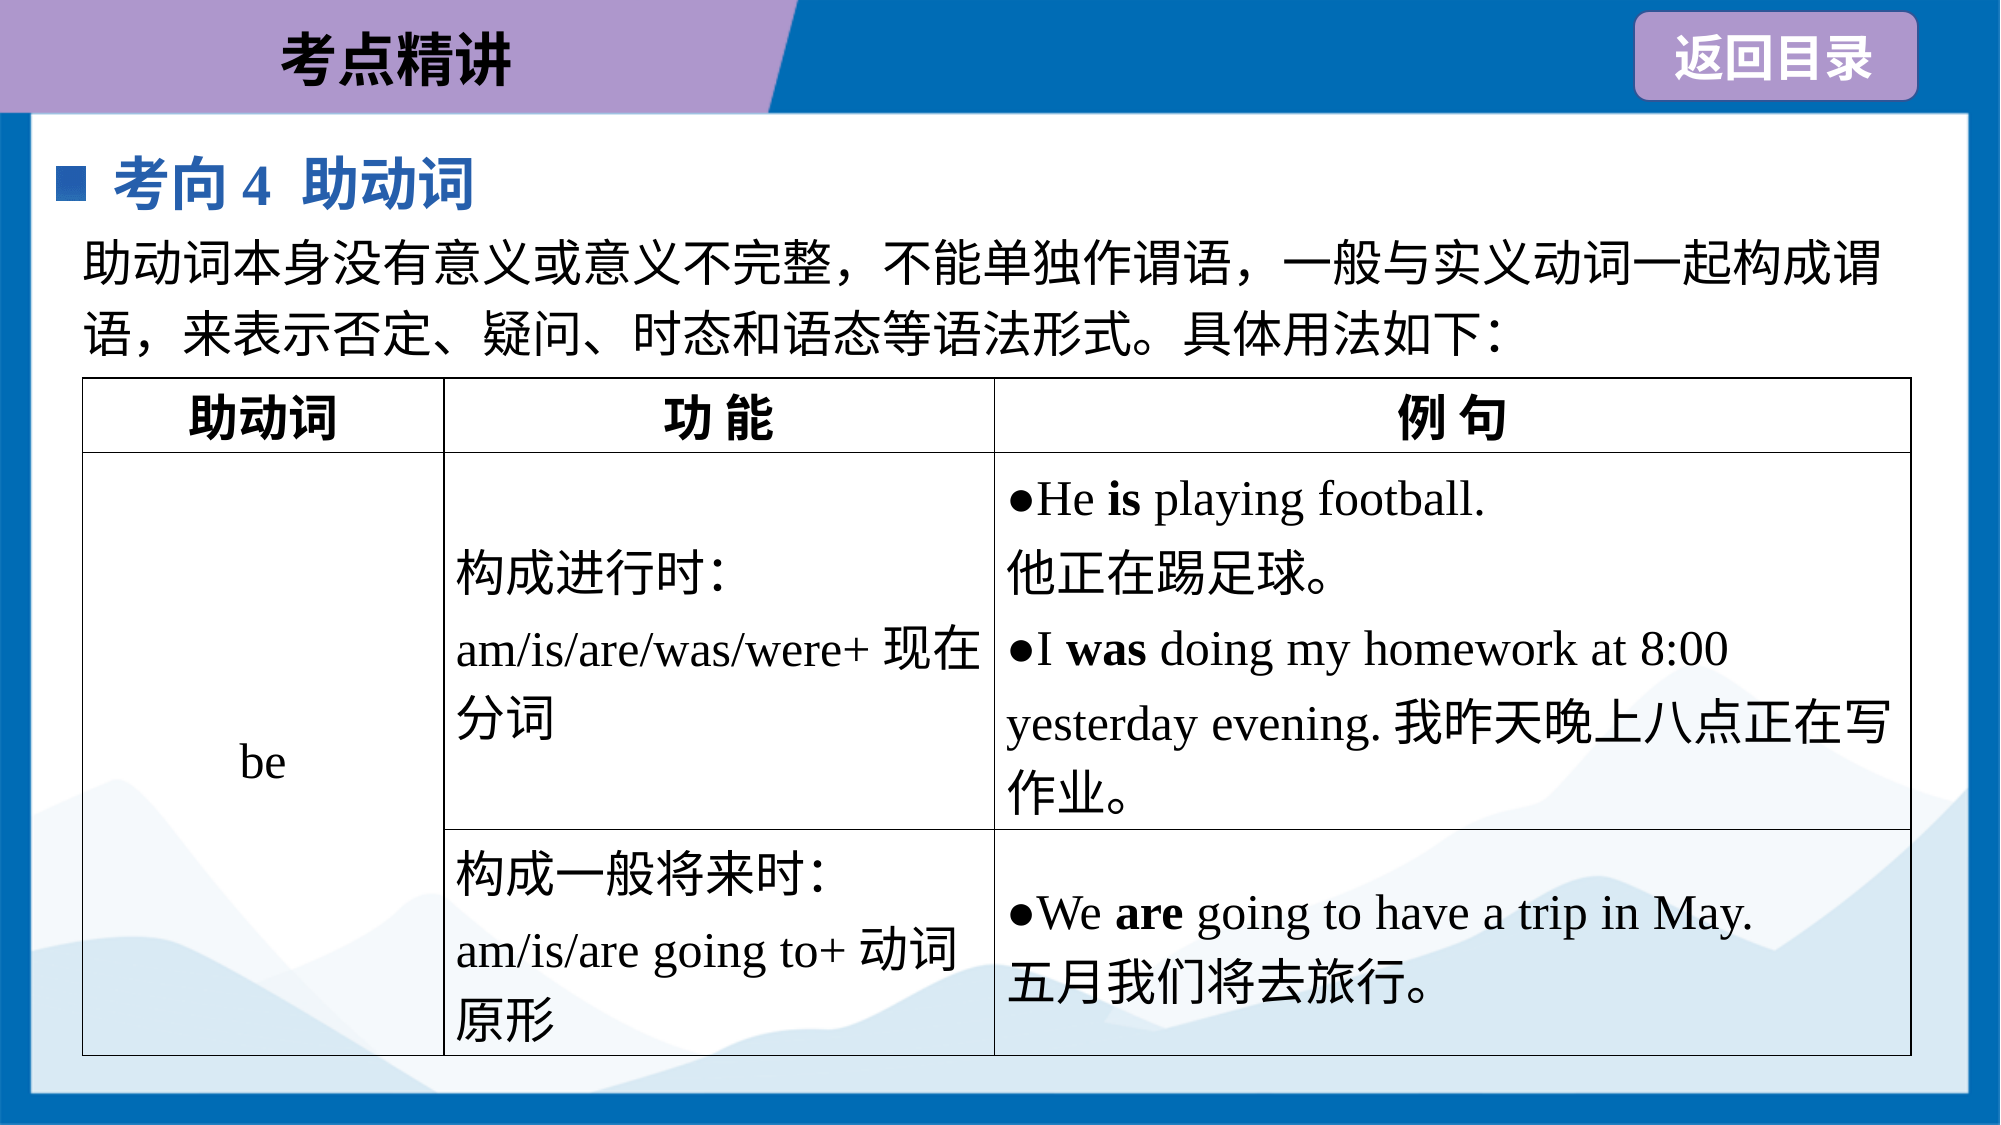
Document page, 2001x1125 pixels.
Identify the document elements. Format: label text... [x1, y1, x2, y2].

table_cell ●He is playing football. 他正在踢足球。 ●I was doing my homework at 8:00 yesterday evening.我昨天晚上八点正在写 作业。 [995, 453, 1910, 829]
table_header 功 能 [445, 379, 994, 452]
text_box 考向4 助动词 [112, 146, 1917, 216]
text_box 助动词本身没有意义或意义不完整，不能单独作谓语，一般与实义动词一起构成谓 语，来表示否定、疑问、时态和语态等语法形式。具体用法如下： [82, 216, 1917, 357]
table_header 助动词 [83, 379, 443, 452]
picture [0, 0, 2000, 1125]
table_cell ●We are going to have a trip in May. 五月我们将去旅行。 [995, 830, 1910, 1055]
table_cell be [83, 453, 443, 1055]
table_cell 构成进行时： am/is/are/was/were+现在 分词 [445, 453, 994, 829]
table_header 例 句 [995, 379, 1910, 452]
table_cell 构成一般将来时： am/is/are going to+动词 原形 [445, 830, 994, 1055]
